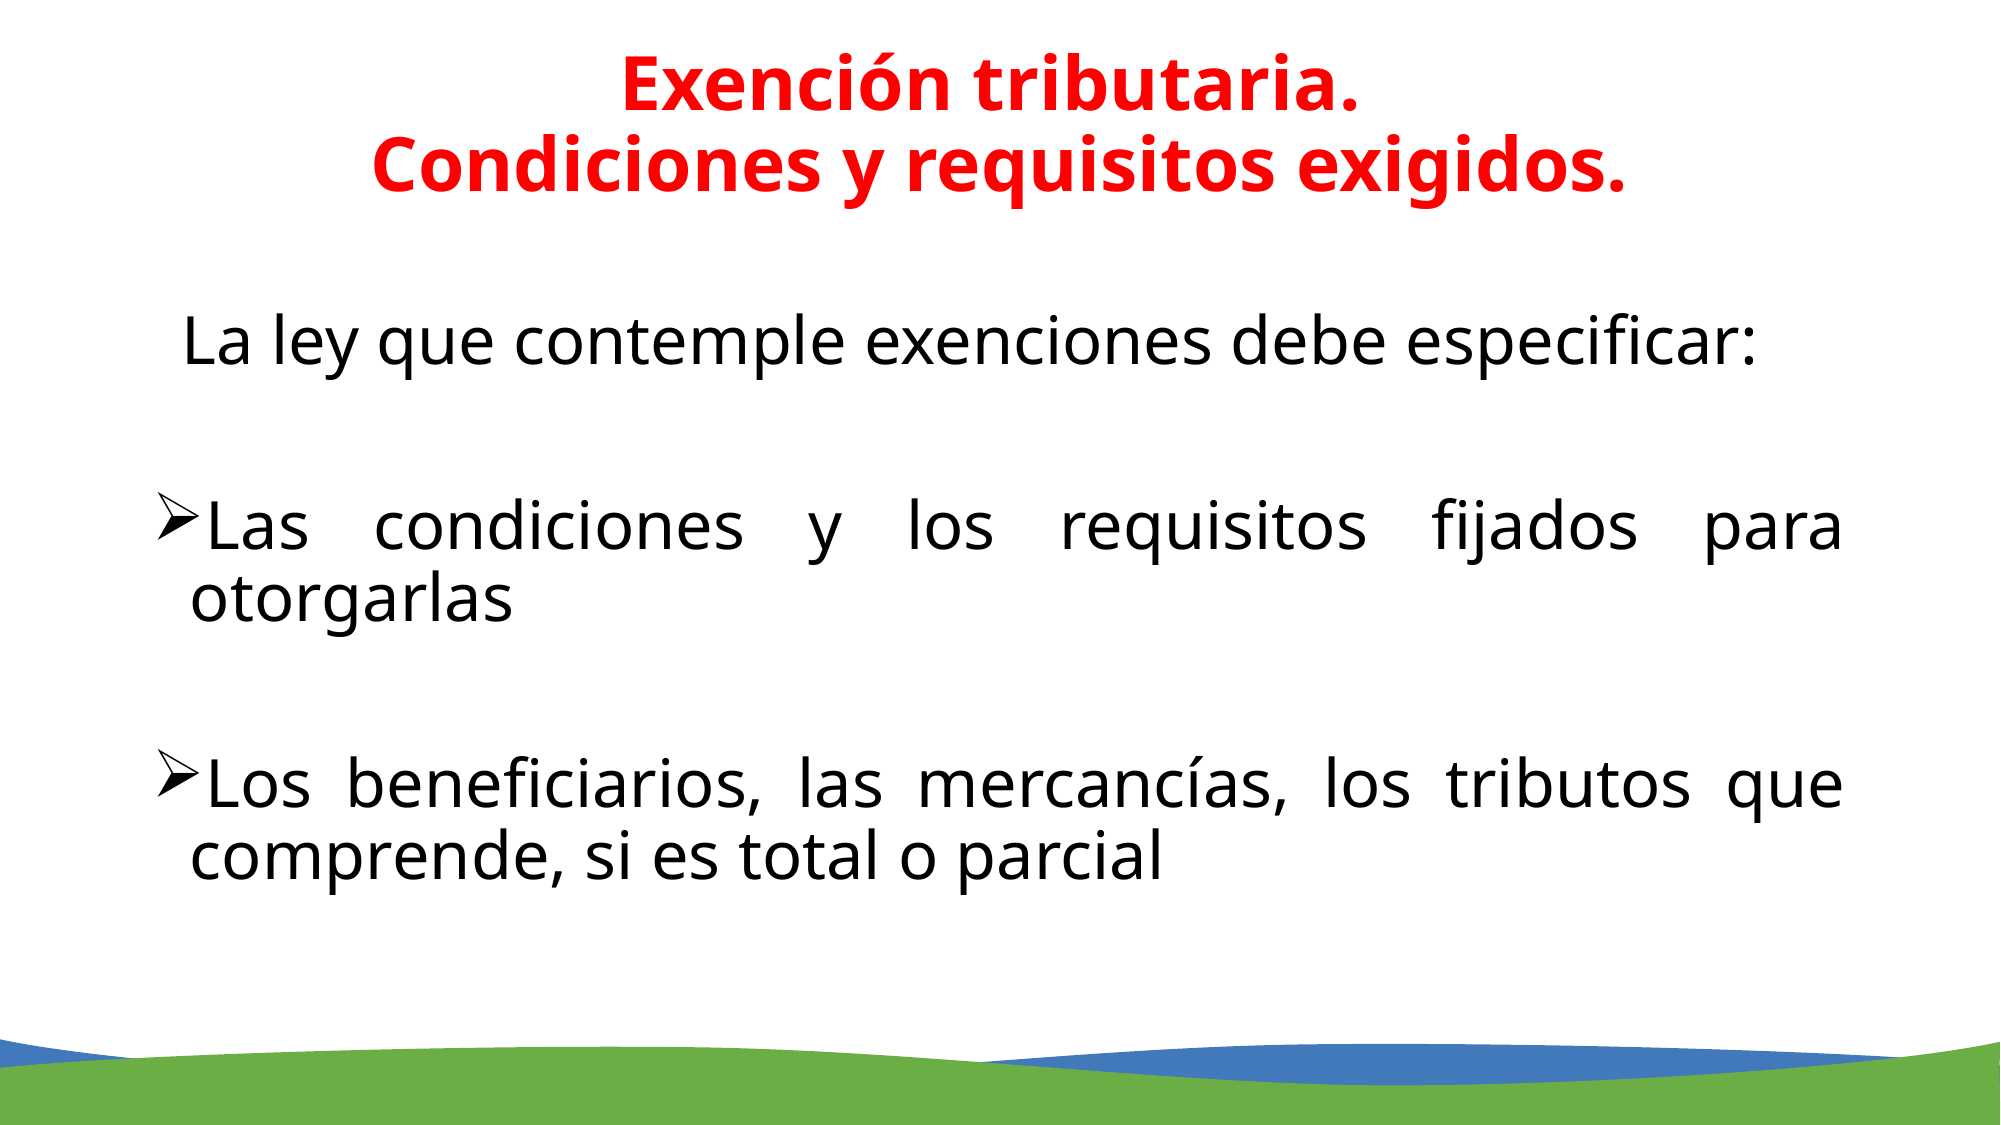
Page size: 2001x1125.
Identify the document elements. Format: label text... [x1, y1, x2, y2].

title Exención tributaria. Condiciones y requisitos exigidos. [137, 59, 1863, 194]
list La ley que contemple exenciones debe especificar: Las condiciones y los requisitos fijados para otorgarlas Los beneficiarios, las mercancías, los tributos que comprende, si es total o parcial [137, 299, 1863, 1014]
